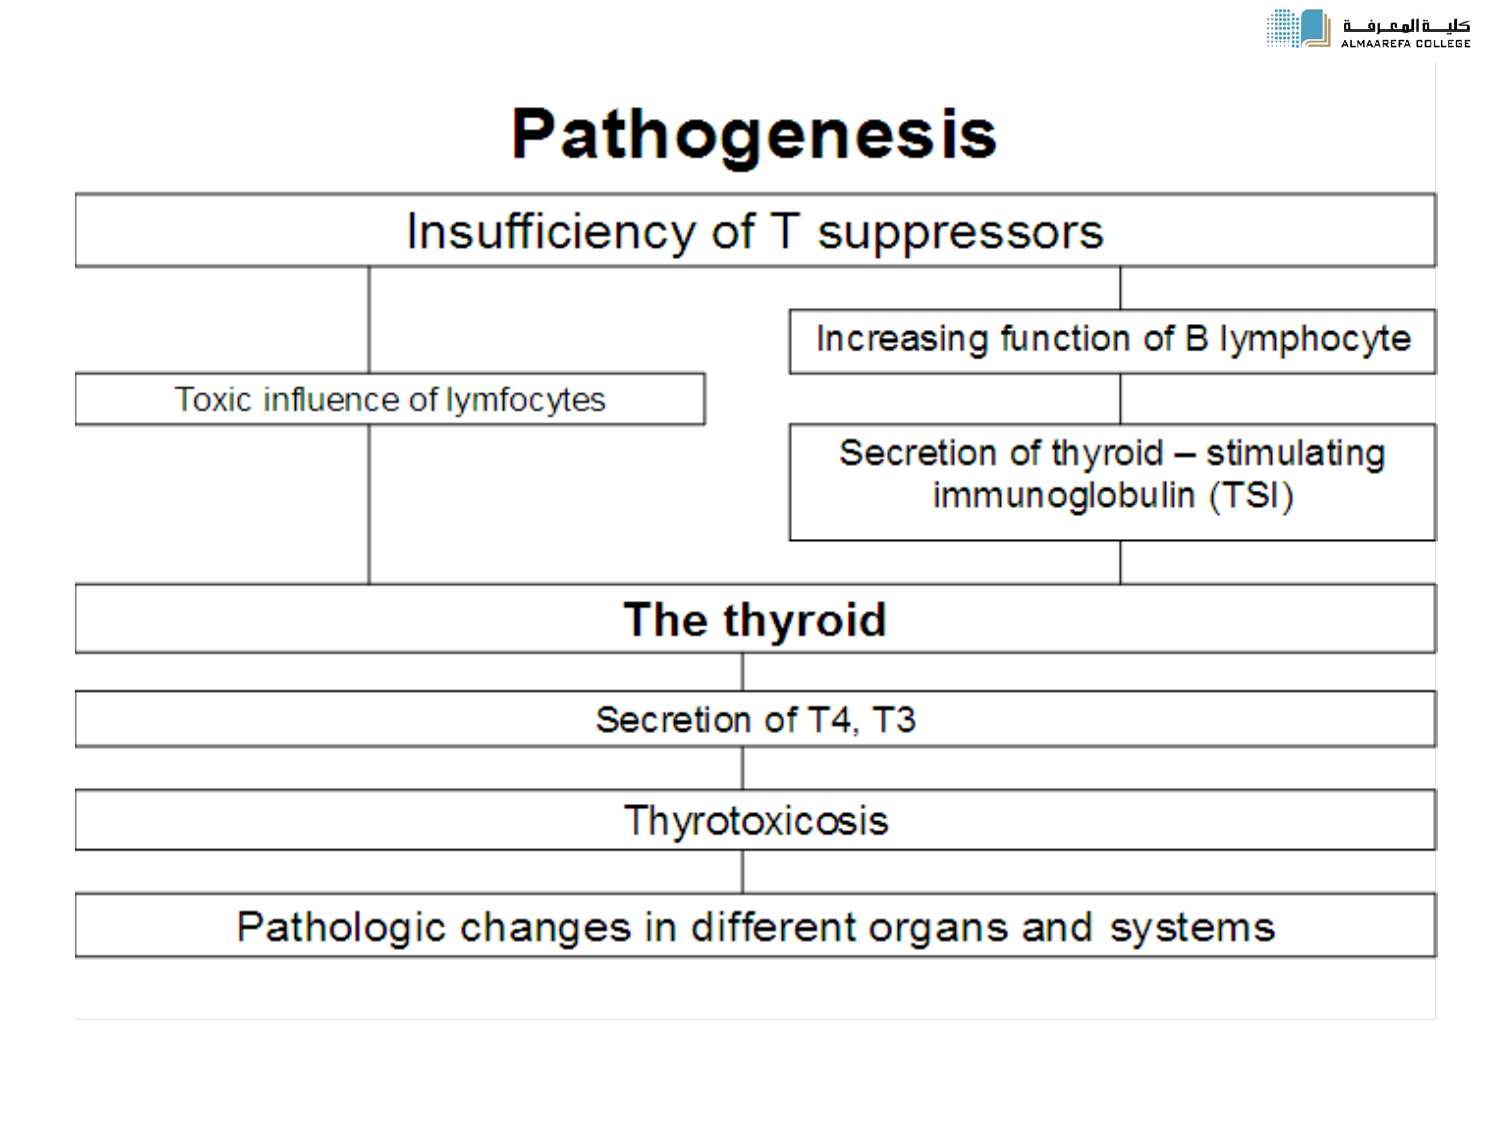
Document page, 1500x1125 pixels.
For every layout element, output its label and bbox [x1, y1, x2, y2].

picture [74, 0, 1475, 1023]
